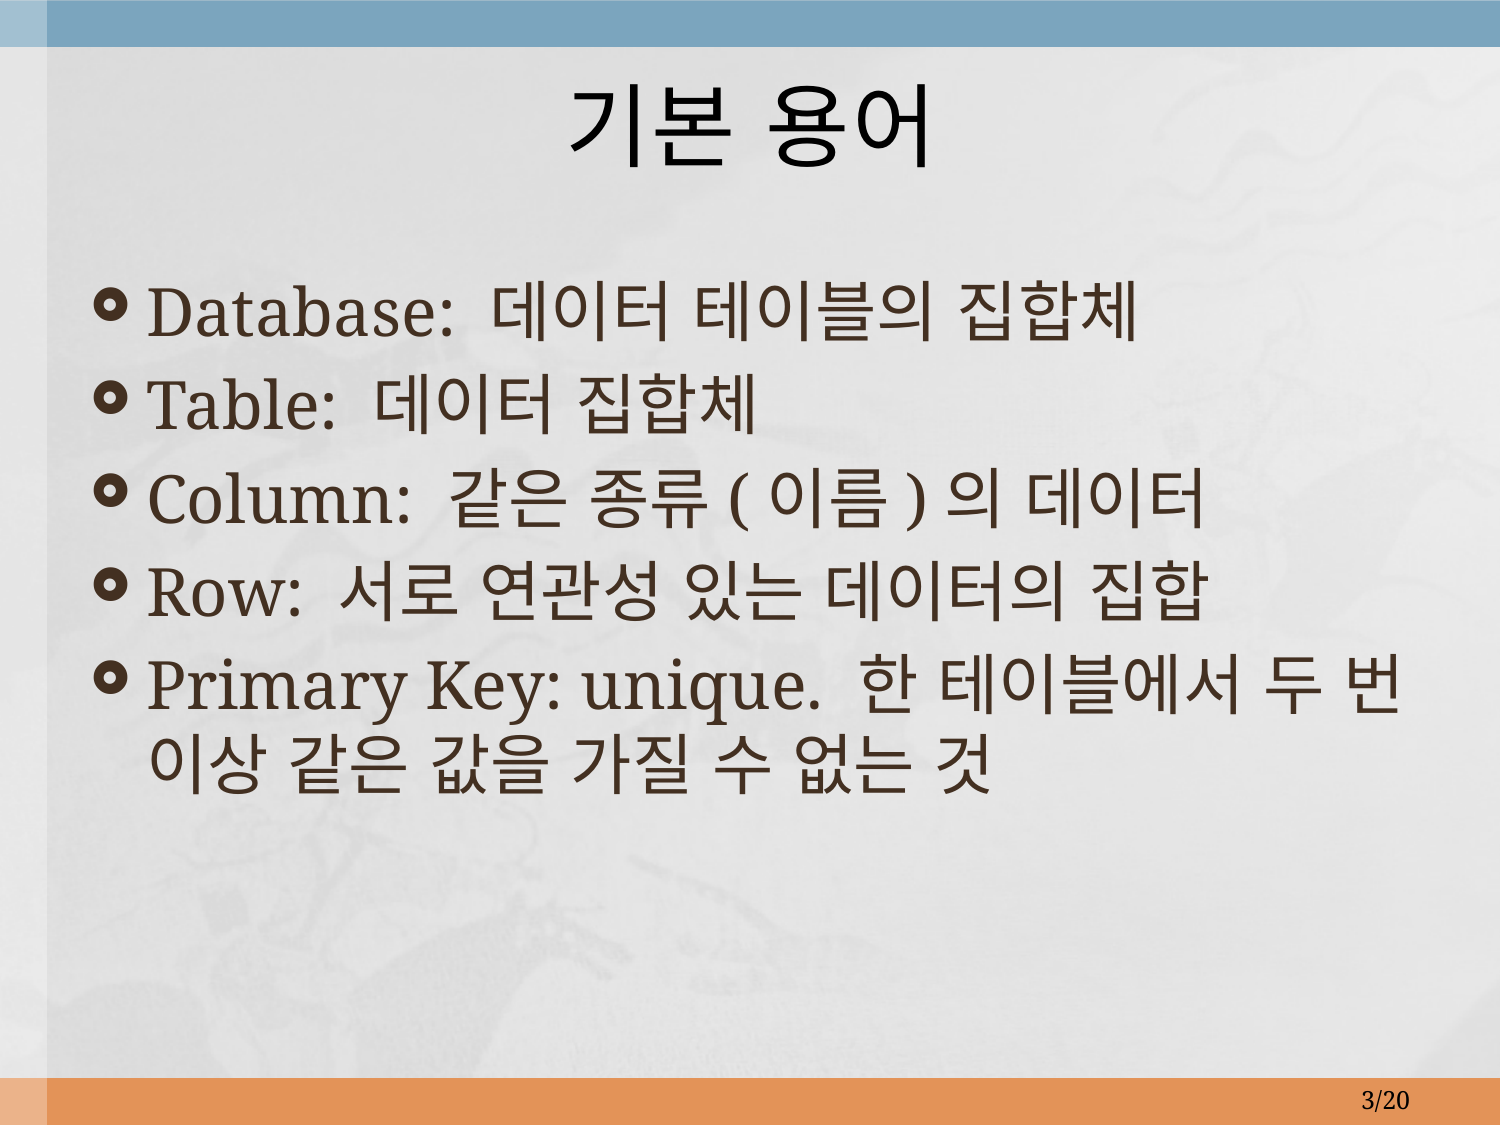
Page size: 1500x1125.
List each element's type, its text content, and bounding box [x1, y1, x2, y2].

title 기본 용어 [49, 46, 1454, 202]
slide_number 3 [1074, 1078, 1425, 1125]
list Database: 데이터 테이블의 집합체 Table: 데이터 집합체 Column: 같은 종류(이름)의 데이터 Row: 서로 연관성 있는 데이터의 집합 Primary Key: unique. 한 테이블에서 두 번 이상 같은 값을 가질 수 없는 것 [75, 262, 1425, 1005]
